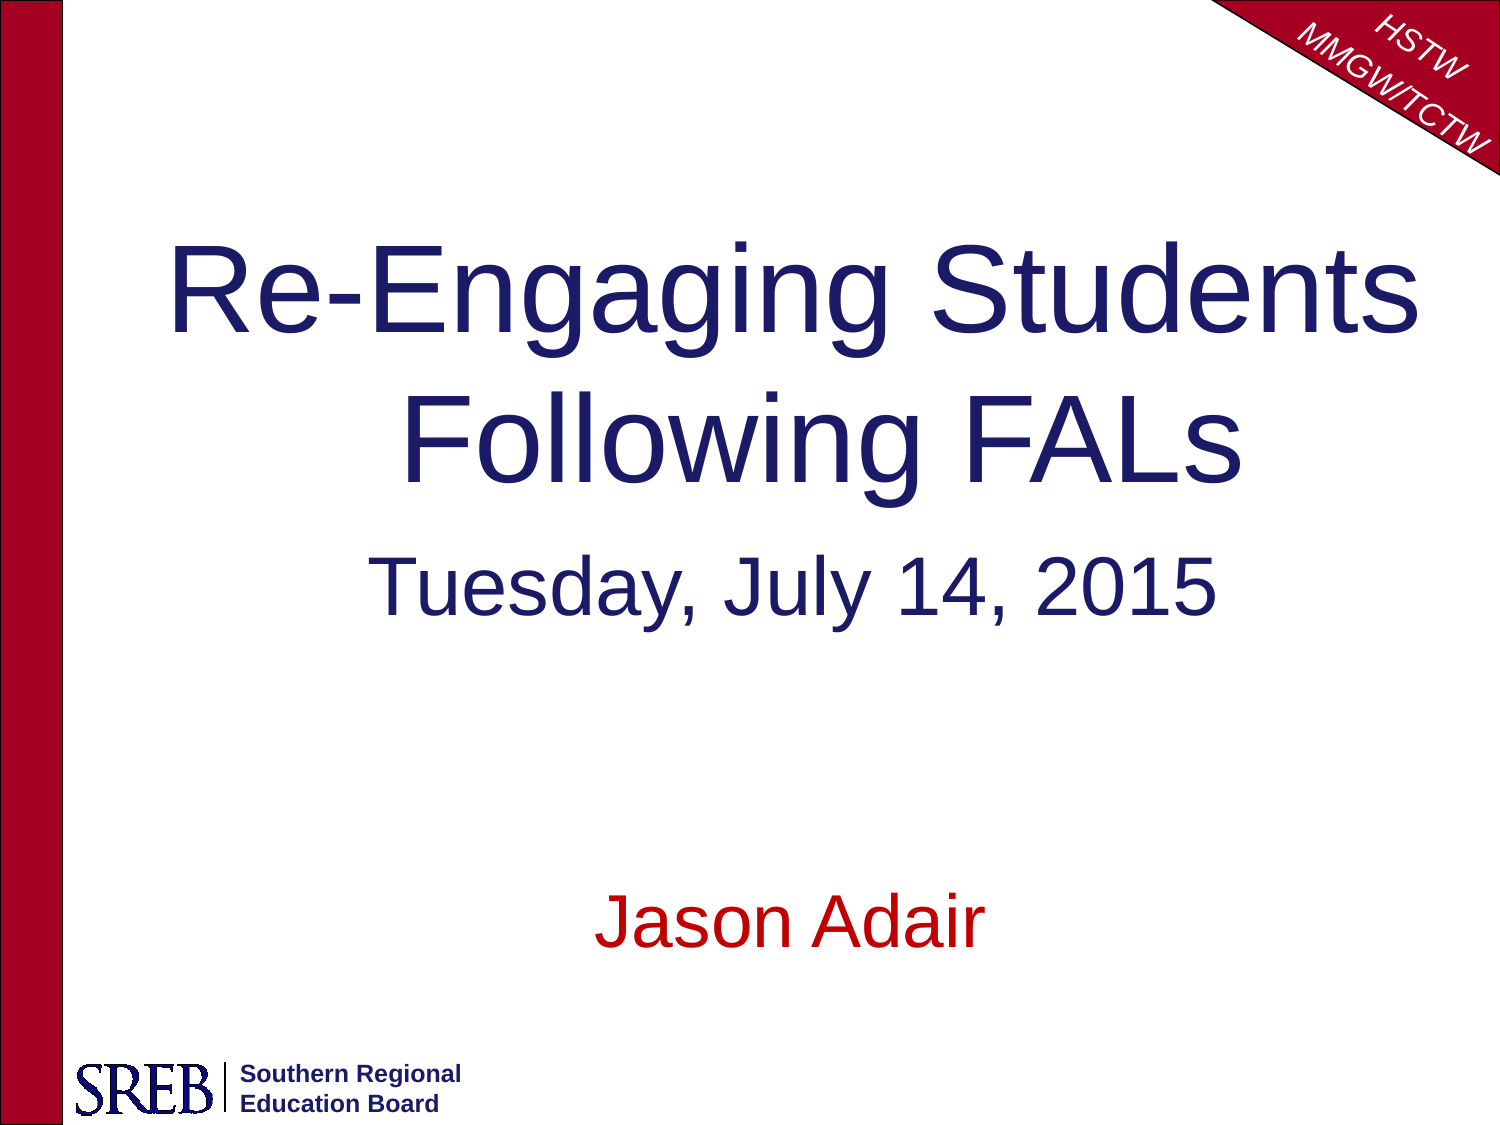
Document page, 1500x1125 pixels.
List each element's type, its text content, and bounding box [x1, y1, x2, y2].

text_box Re-Engaging Students Following FALs Tuesday, July 14, 2015 [149, 199, 1438, 640]
text_box Jason Adair [146, 865, 1435, 971]
